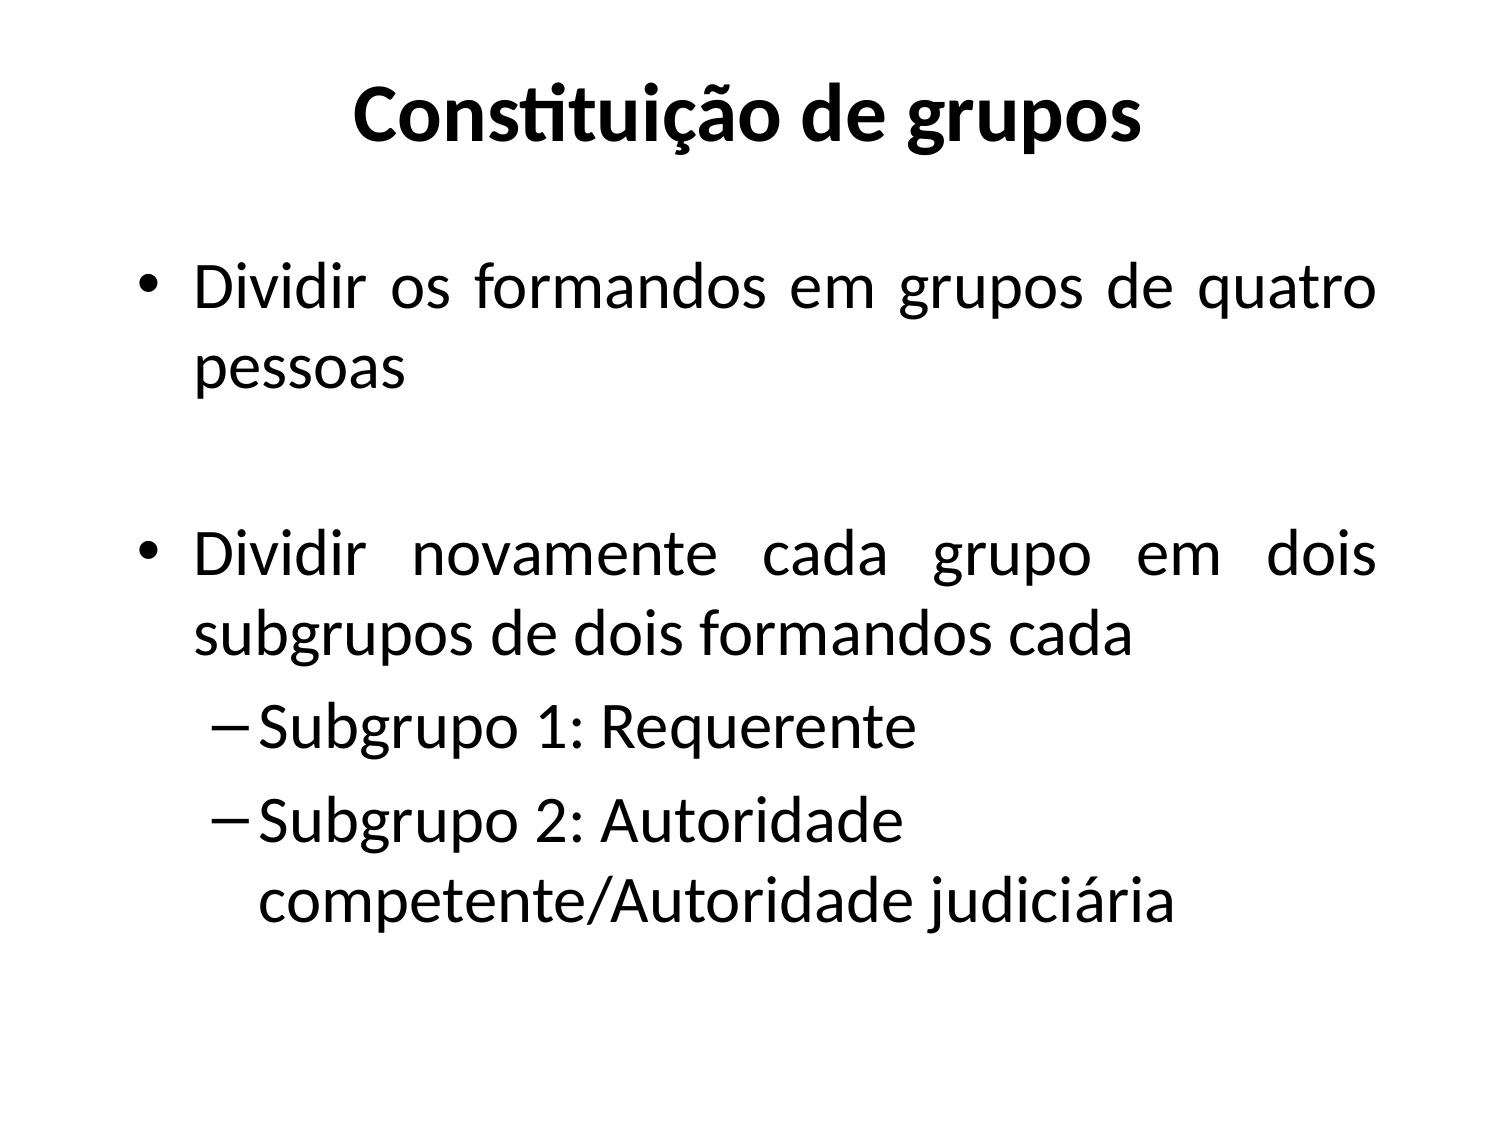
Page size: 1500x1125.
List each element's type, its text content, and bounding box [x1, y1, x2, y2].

text_box Constituição de grupos [83, 51, 1433, 239]
text_box Dividir os formandos em grupos de quatro pessoas Dividir novamente cada grupo em dois subgrupos de dois formandos cada Subgrupo 1: Requerente Subgrupo 2: Autoridade competente/Autoridade judiciária [122, 239, 1394, 1125]
